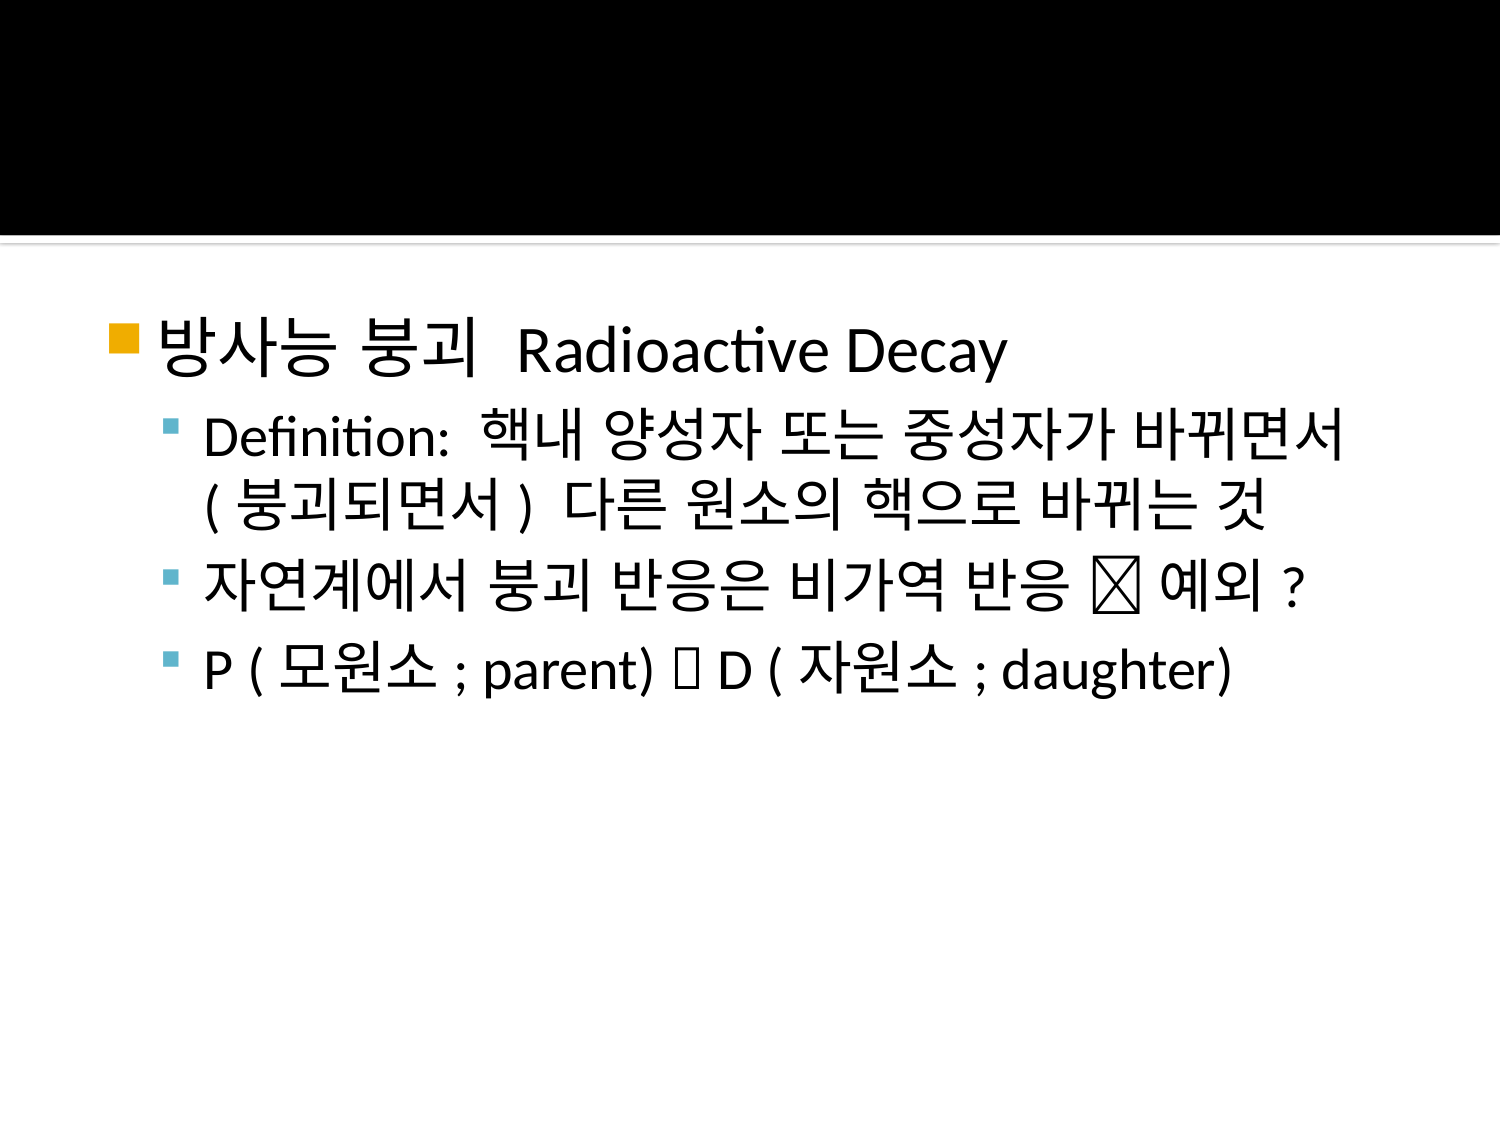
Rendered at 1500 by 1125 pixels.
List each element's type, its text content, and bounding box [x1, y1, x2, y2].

list 방사능 붕괴 Radioactive Decay Definition: 핵내 양성자 또는 중성자가 바뀌면서 (붕괴되면서) 다른 원소의 핵으로 바뀌는 것 자연계에서 붕괴 반응은 비가역 반응  예외? P (모원소; parent)  D (자원소; daughter) [75, 291, 1425, 1050]
